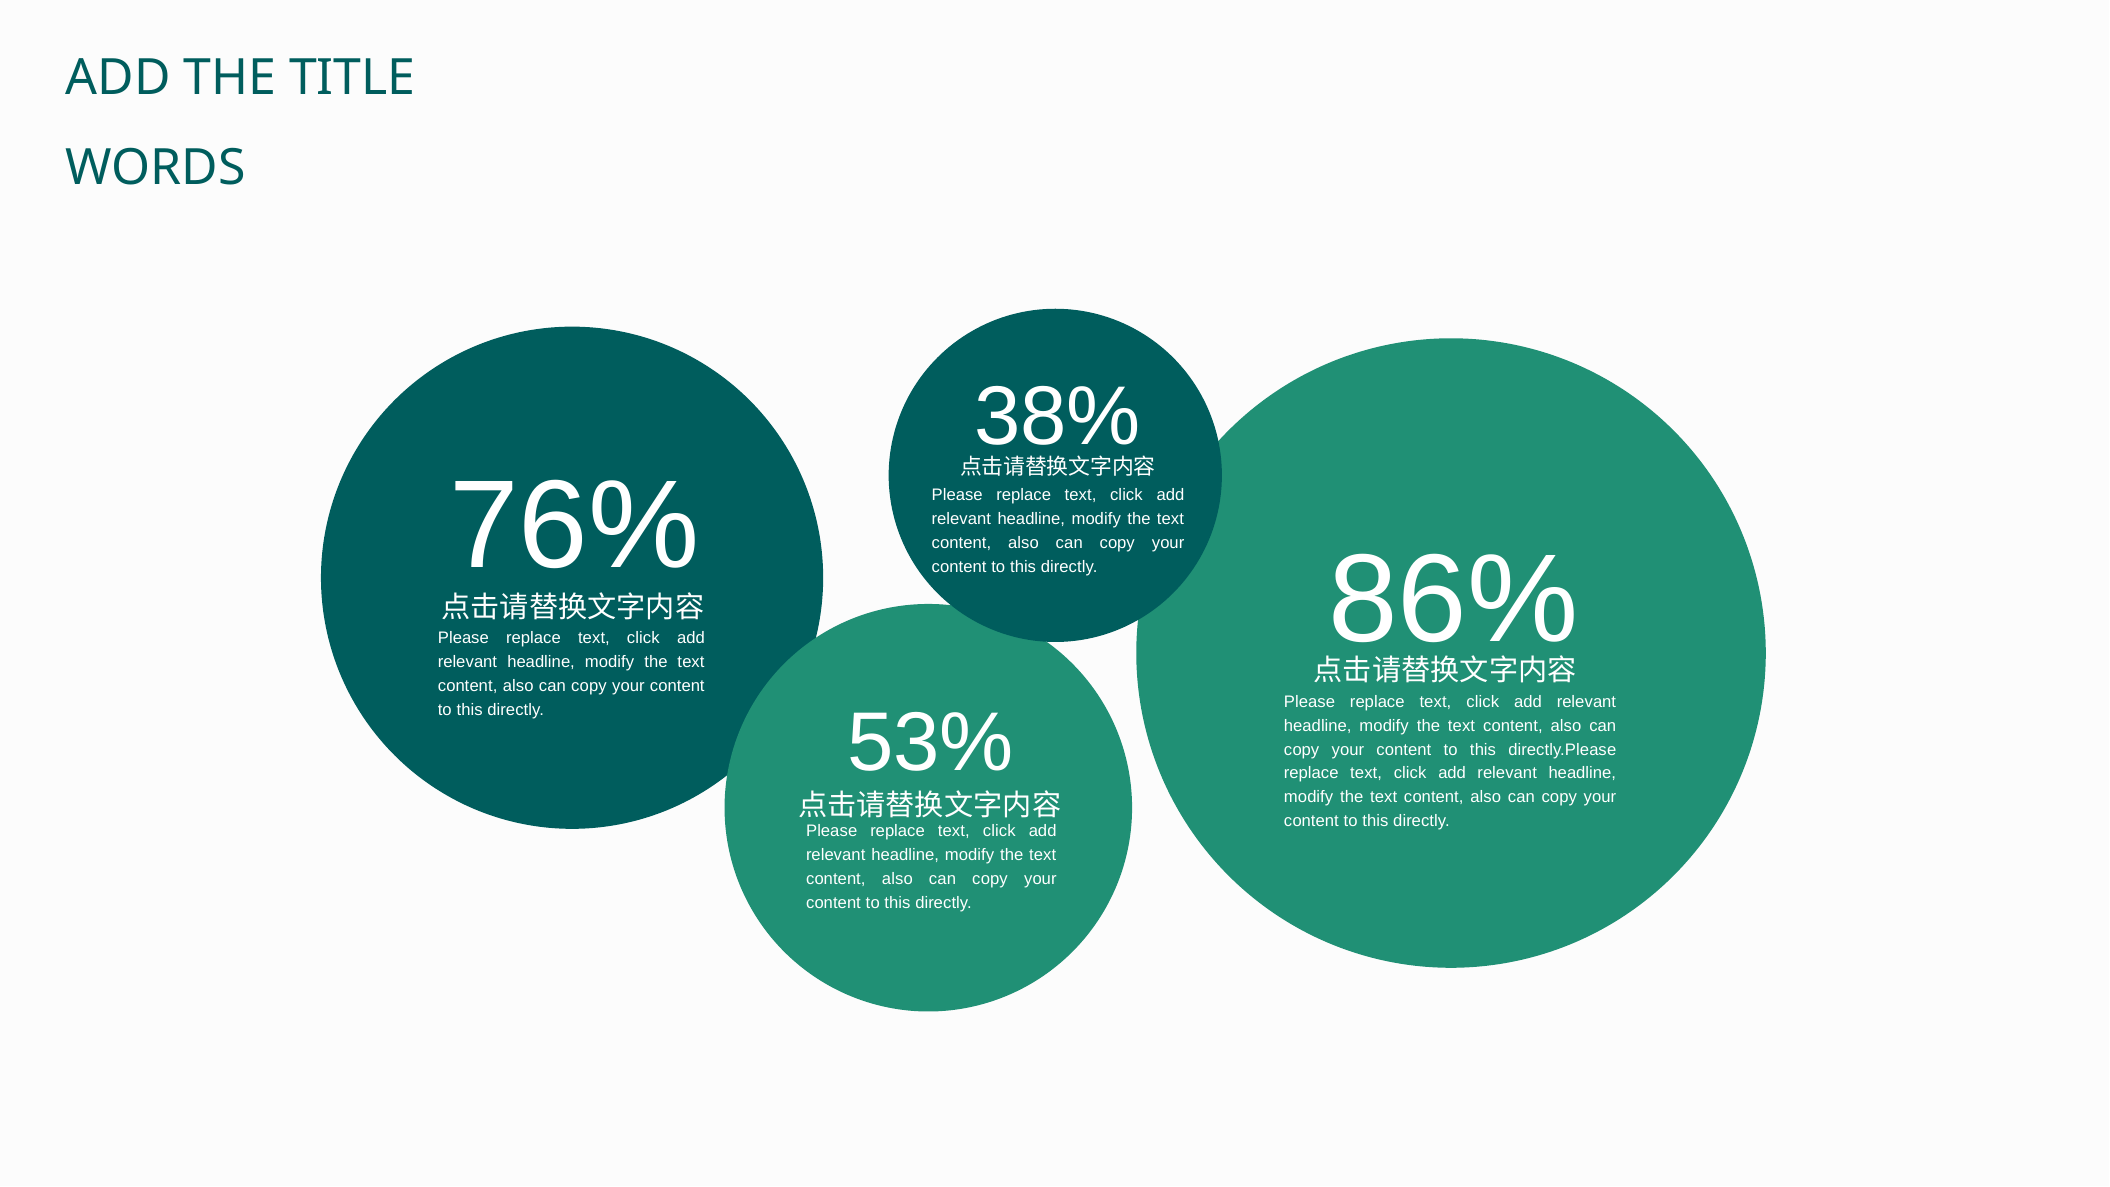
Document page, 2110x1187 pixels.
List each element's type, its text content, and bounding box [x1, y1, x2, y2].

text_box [724, 603, 1133, 1012]
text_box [320, 326, 824, 829]
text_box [1136, 338, 1766, 968]
text_box ADD THE TITLE WORDS [50, 7, 583, 202]
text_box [888, 308, 1222, 642]
